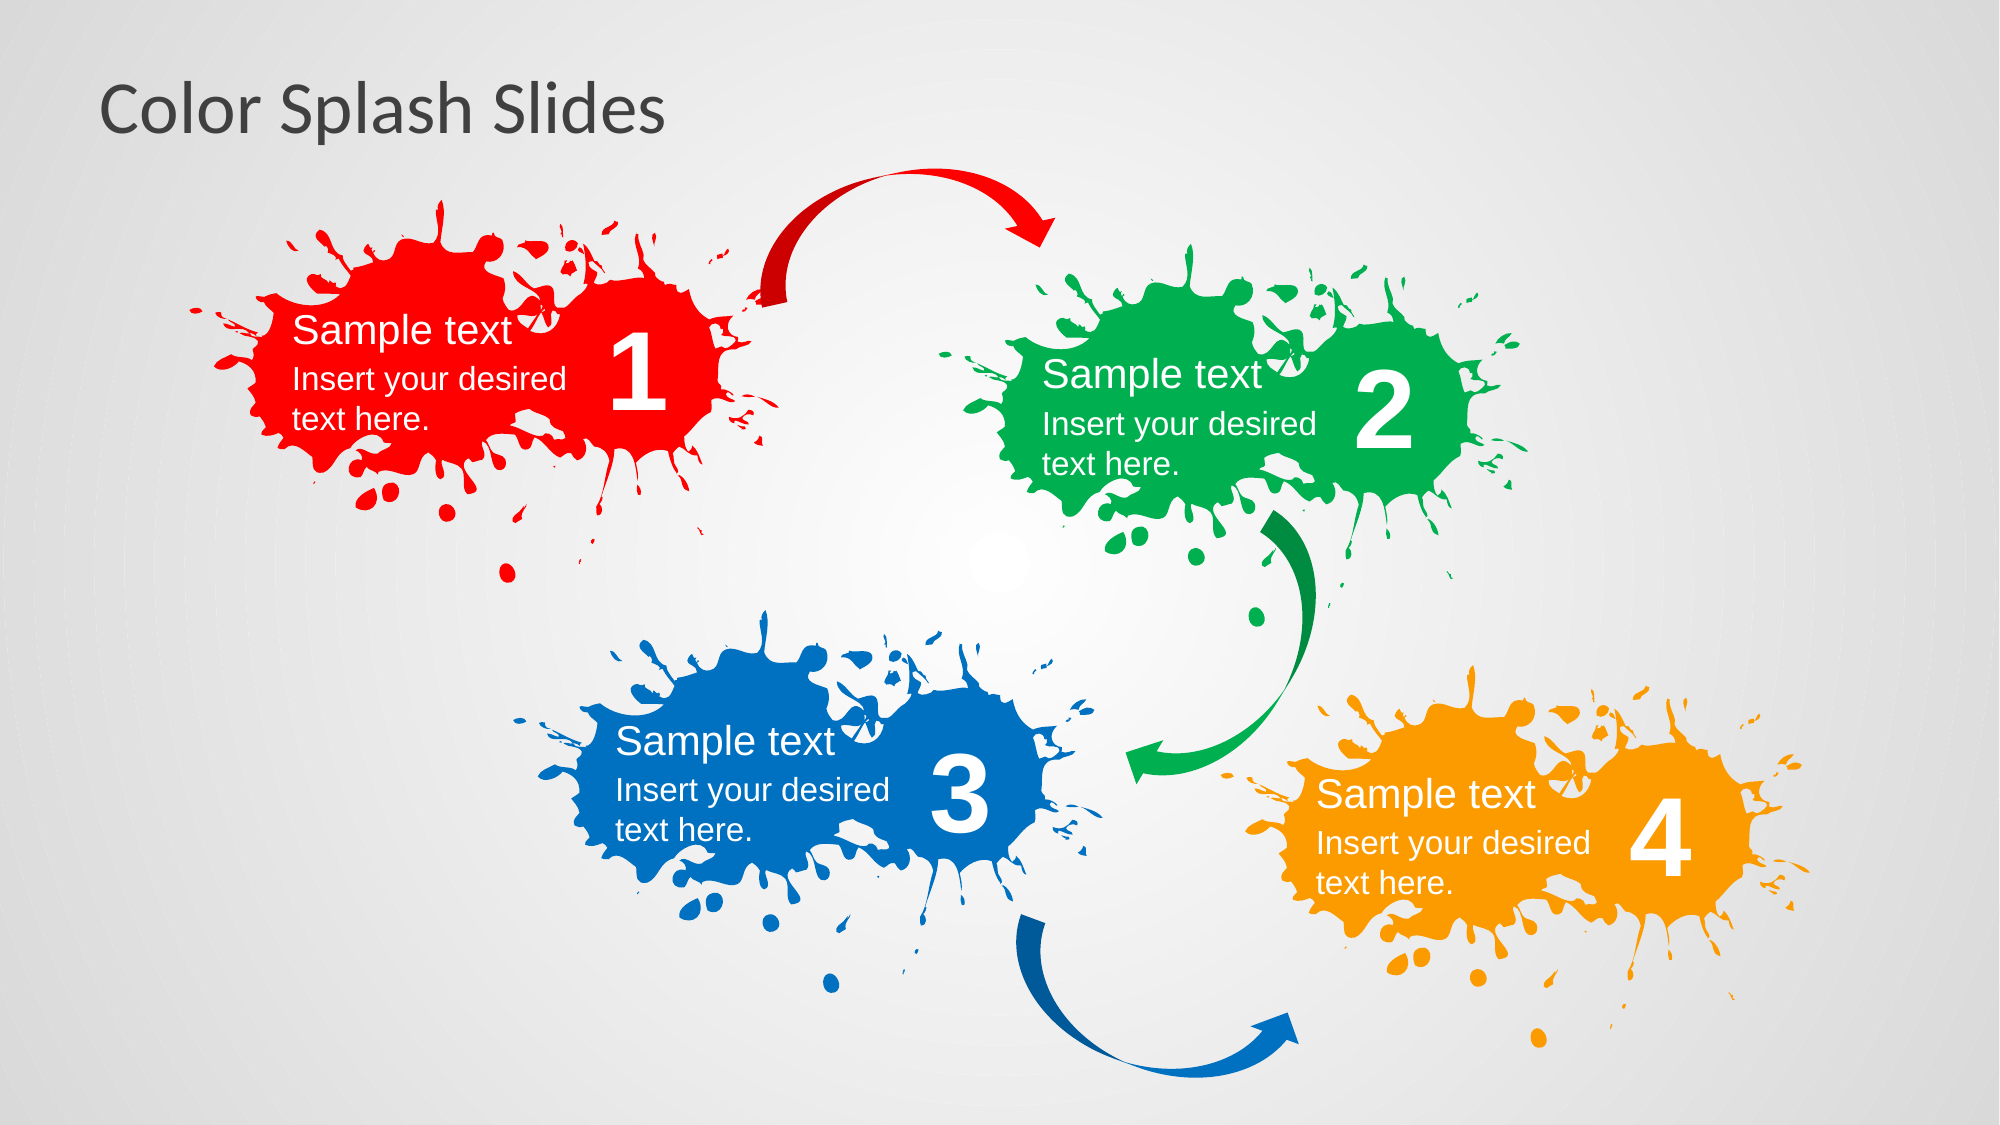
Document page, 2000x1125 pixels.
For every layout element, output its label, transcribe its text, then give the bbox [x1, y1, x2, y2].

text_box [1036, 1005, 1268, 1080]
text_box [276, 295, 752, 447]
text_box [1123, 738, 1215, 787]
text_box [1300, 759, 1776, 911]
title Color Splash Slides [99, 45, 1900, 162]
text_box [1026, 339, 1502, 491]
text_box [599, 705, 1076, 857]
text_box [1293, 639, 1312, 663]
text_box [785, 166, 1058, 305]
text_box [938, 243, 1529, 631]
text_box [512, 609, 1103, 997]
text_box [1220, 664, 1811, 1052]
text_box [189, 199, 780, 587]
